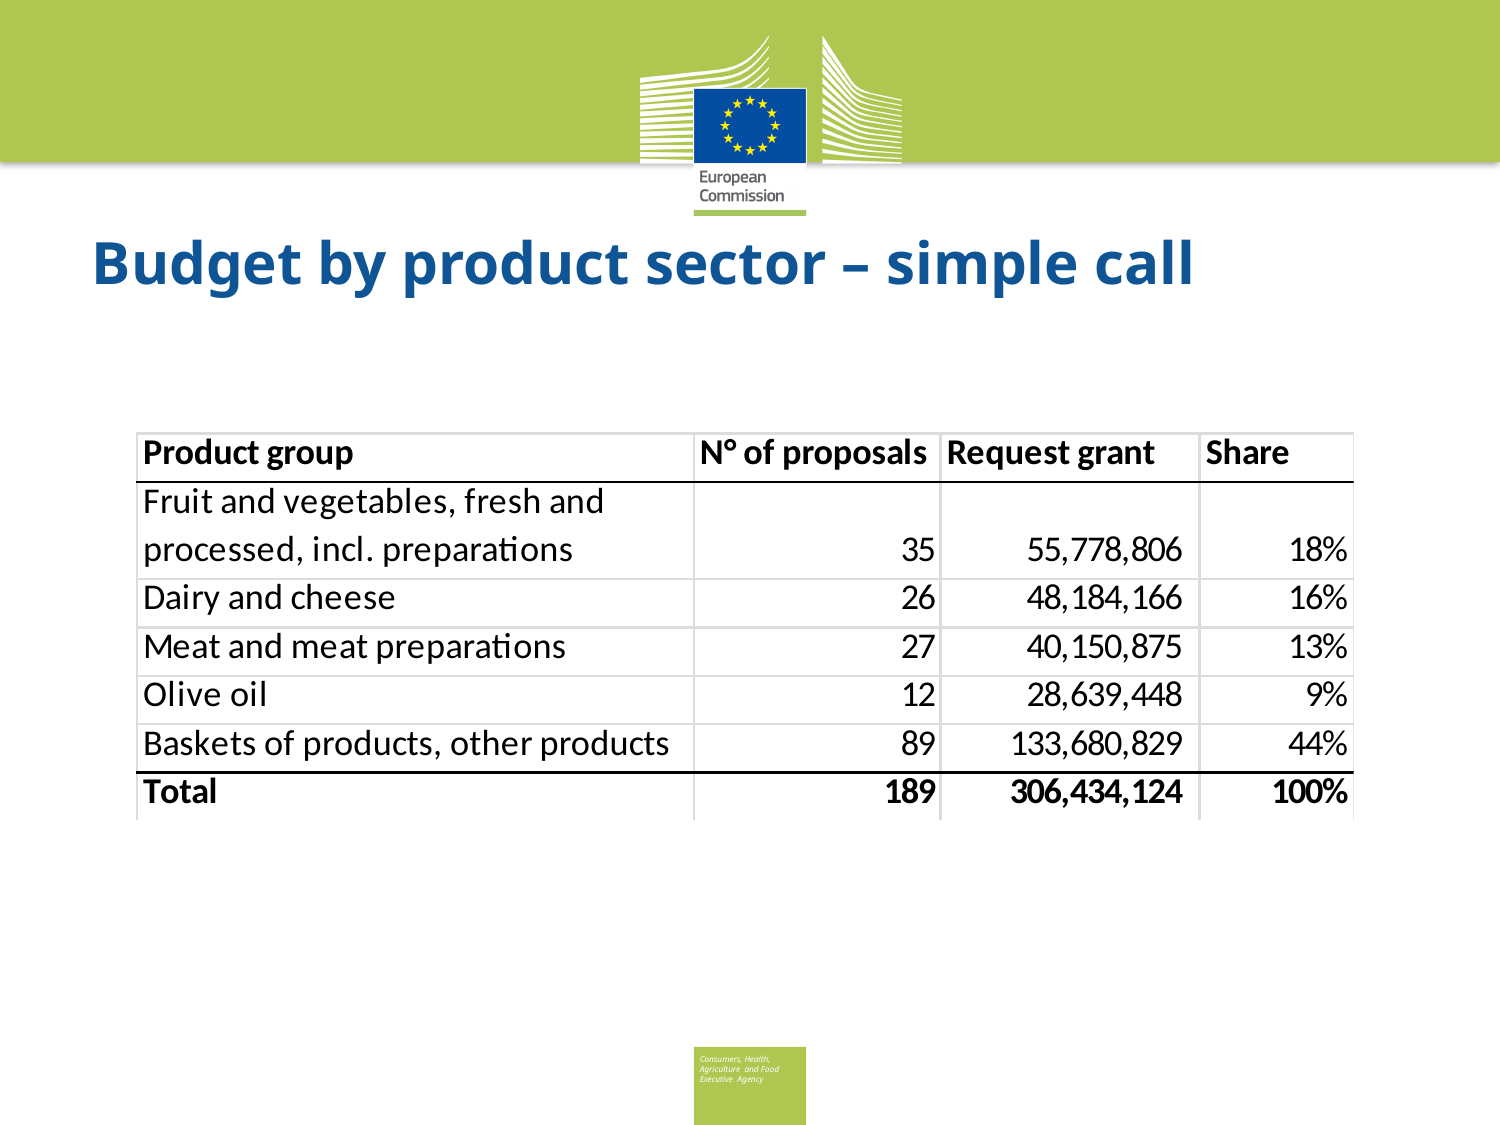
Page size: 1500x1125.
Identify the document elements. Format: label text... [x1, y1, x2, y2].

picture [135, 432, 1357, 823]
picture [640, 35, 902, 184]
title Budget by product sector – simple call [76, 184, 1428, 339]
